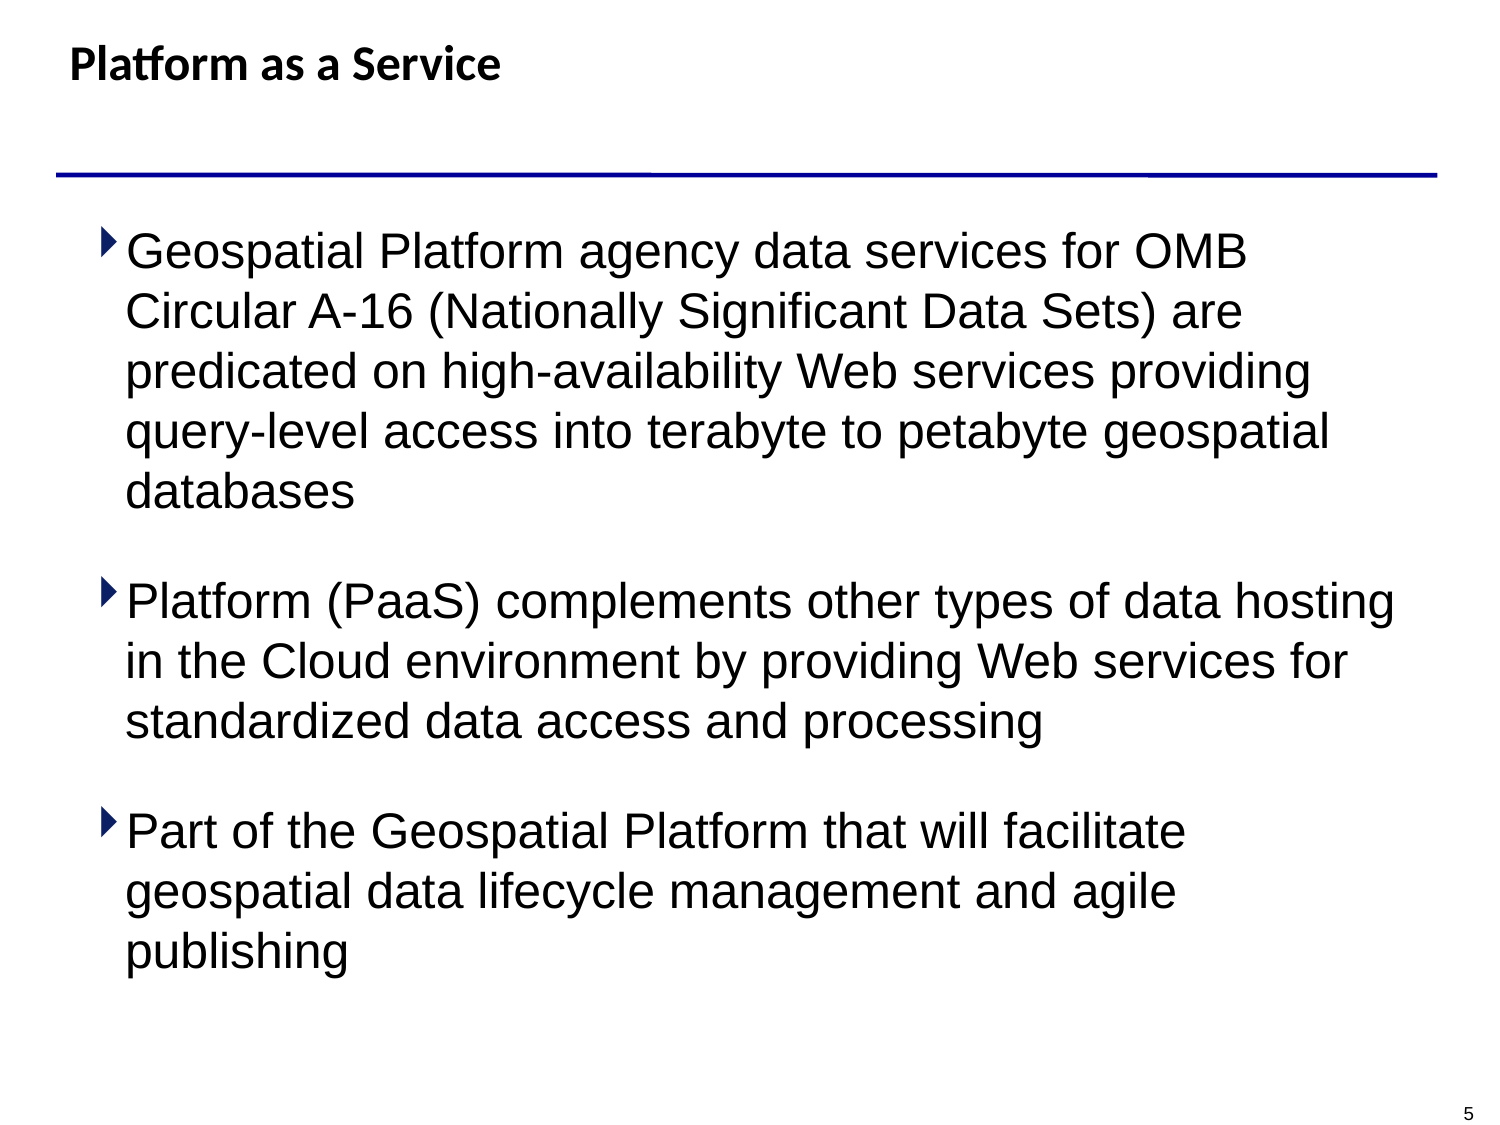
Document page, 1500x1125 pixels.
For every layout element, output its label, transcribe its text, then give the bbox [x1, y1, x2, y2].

title Platform as a Service [69, 37, 1431, 163]
list Geospatial Platform agency data services for OMB Circular A-16 (Nationally Significant Data Sets) are predicated on high-availability Web services providing query-level access into terabyte to petabyte geospatial databases Platform (PaaS) complements other types of data hosting in the Cloud environment by providing Web services for standardized data access and processing Part of the Geospatial Platform that will facilitate geospatial data lifecycle management and agile publishing [86, 218, 1414, 976]
